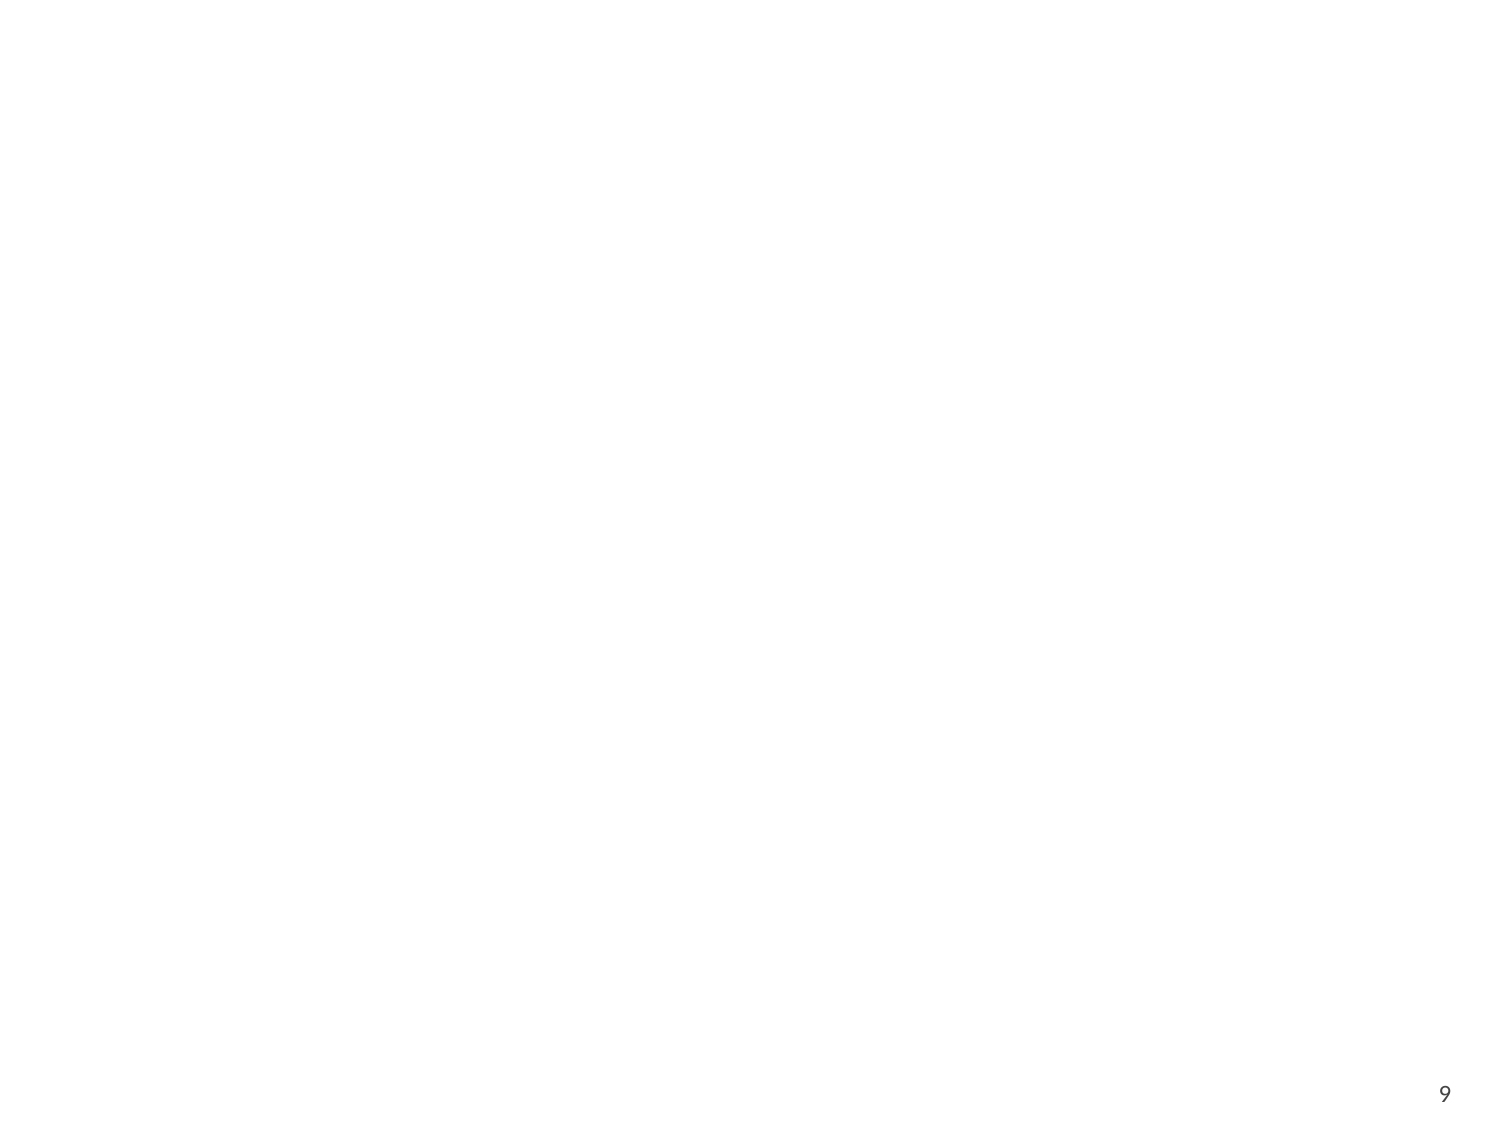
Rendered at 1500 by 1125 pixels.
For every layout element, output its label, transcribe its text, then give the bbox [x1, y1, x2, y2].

slide_number 9 [1345, 1062, 1467, 1108]
